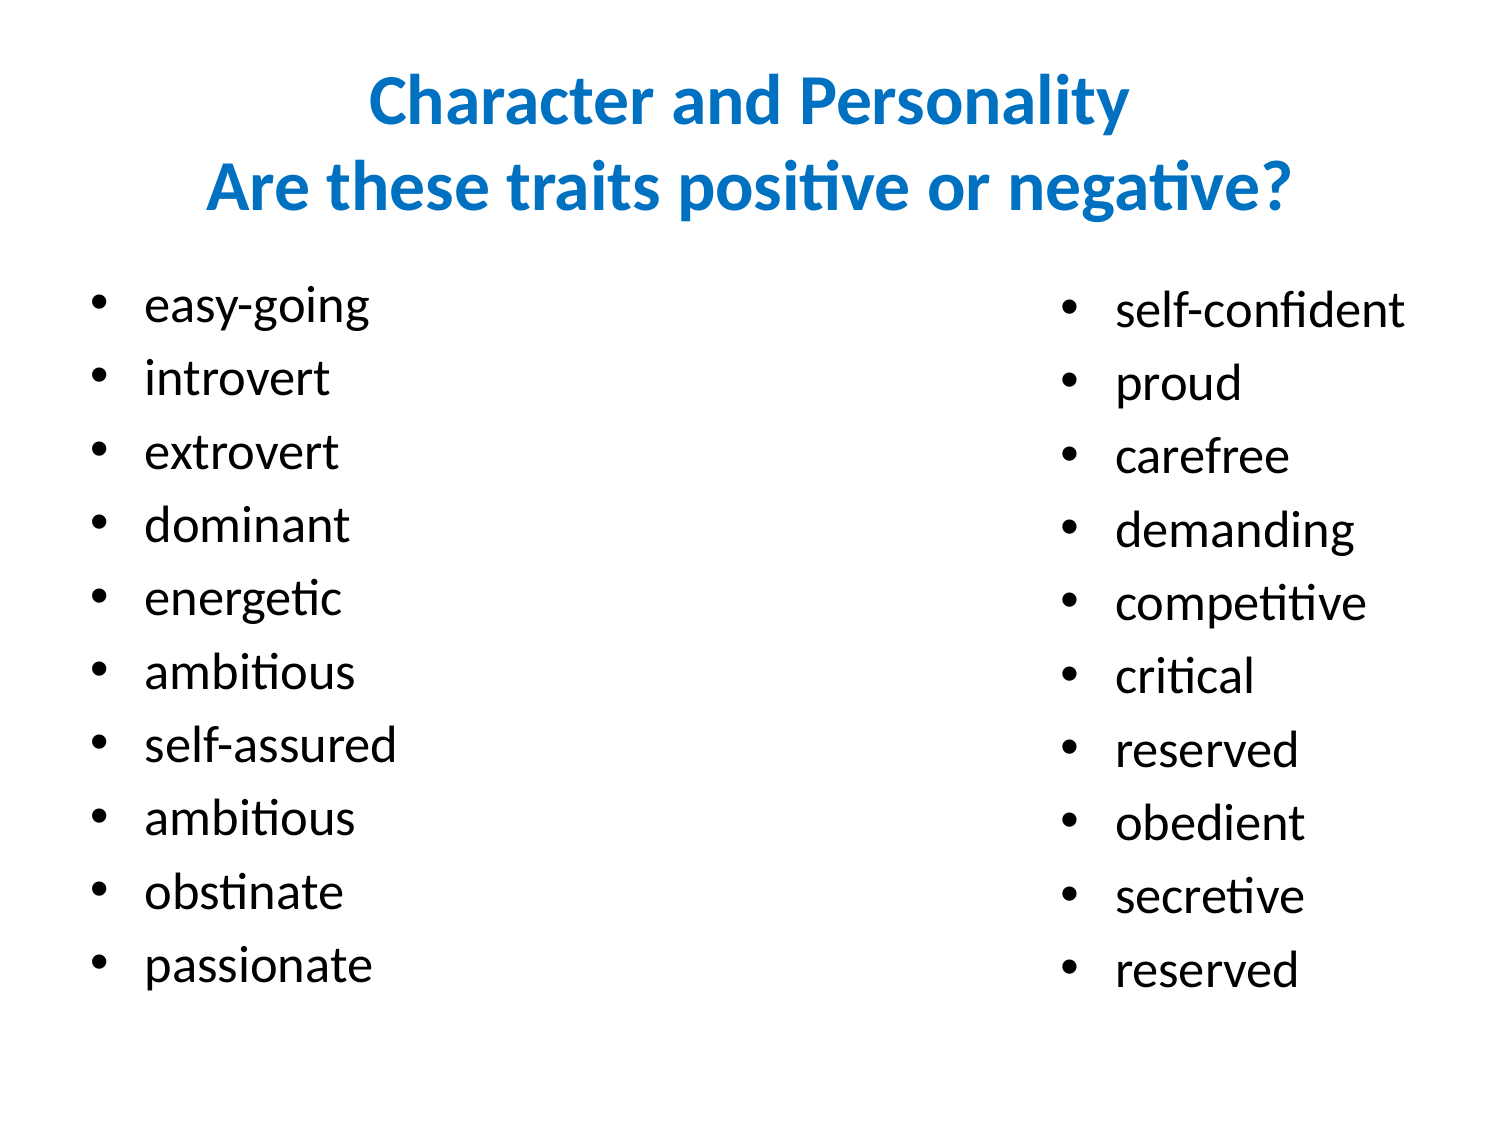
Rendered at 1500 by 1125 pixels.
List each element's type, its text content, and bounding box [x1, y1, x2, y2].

title Character and Personality Are these traits positive or negative? [75, 45, 1425, 233]
list easy-going introvert extrovert dominant energetic ambitious self-assured ambitious obstinate passionate [75, 262, 738, 1005]
list self-confident proud carefree demanding competitive critical reserved obedient secretive reserved [1045, 267, 1435, 1010]
